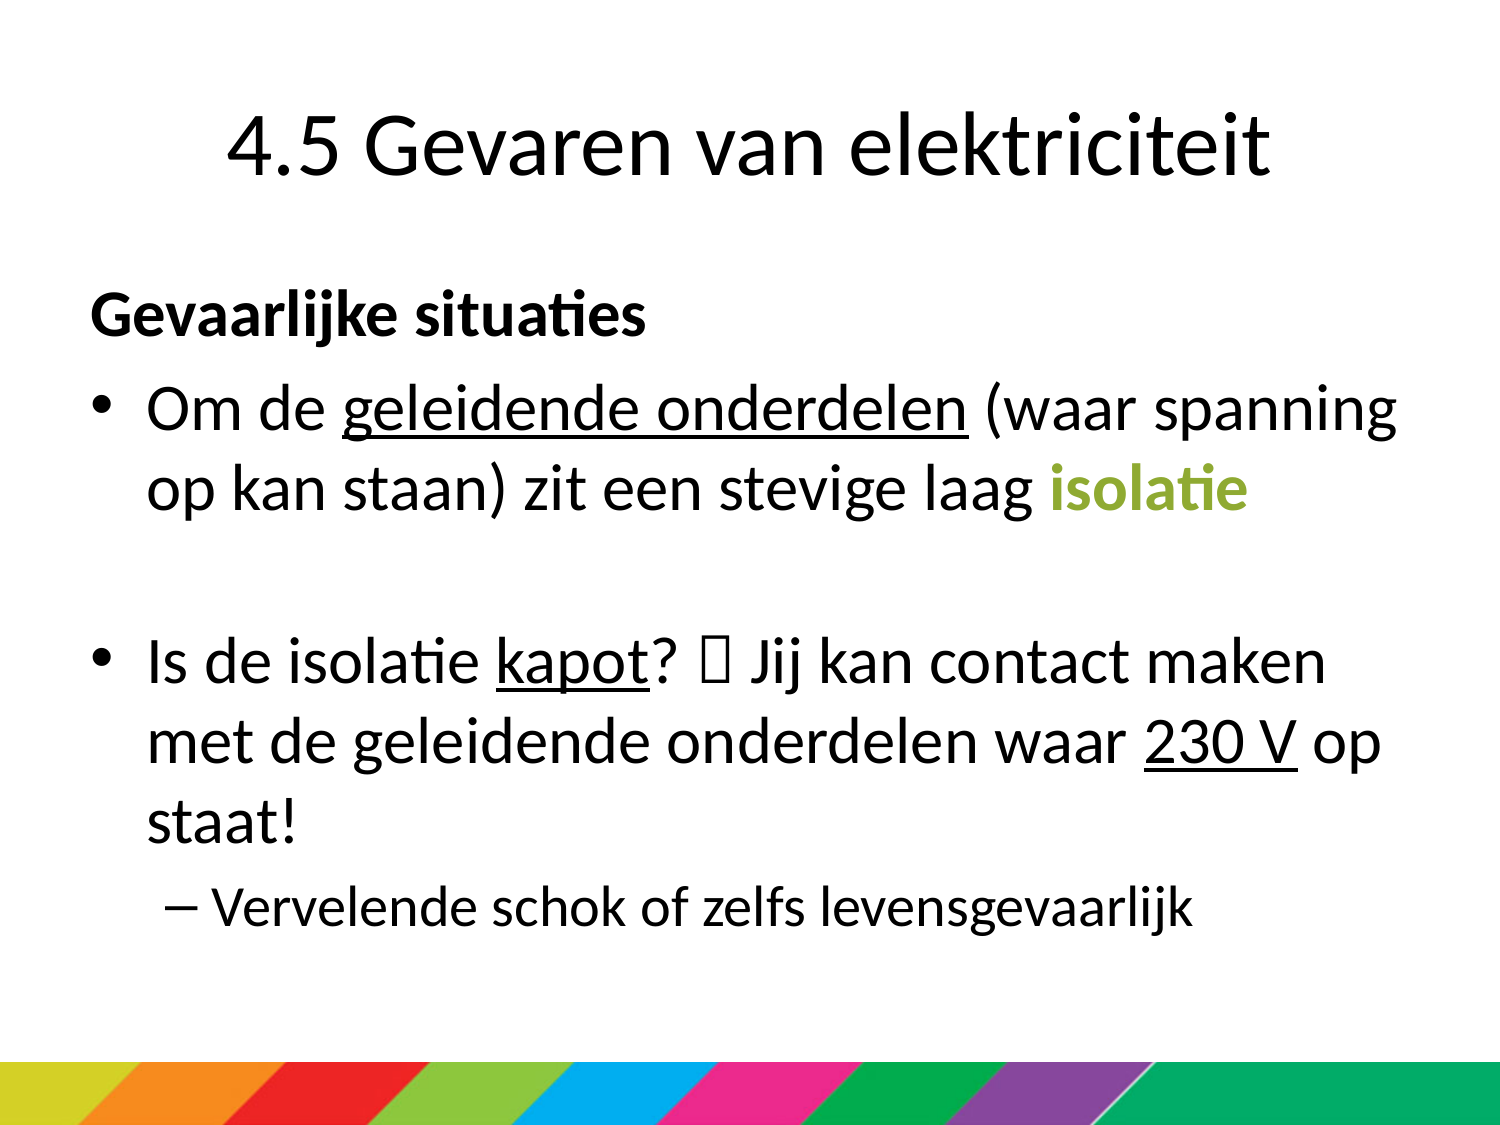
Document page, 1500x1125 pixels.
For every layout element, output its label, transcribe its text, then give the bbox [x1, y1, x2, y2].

title 4.5 Gevaren van elektriciteit [75, 45, 1425, 233]
list Gevaarlijke situaties Om de geleidende onderdelen (waar spanning op kan staan) zit een stevige laag isolatie Is de isolatie kapot?  Jij kan contact maken met de geleidende onderdelen waar 230 V op staat! Vervelende schok of zelfs levensgevaarlijk [75, 262, 1425, 1005]
picture [0, 1062, 574, 1125]
picture [656, 1062, 1500, 1125]
